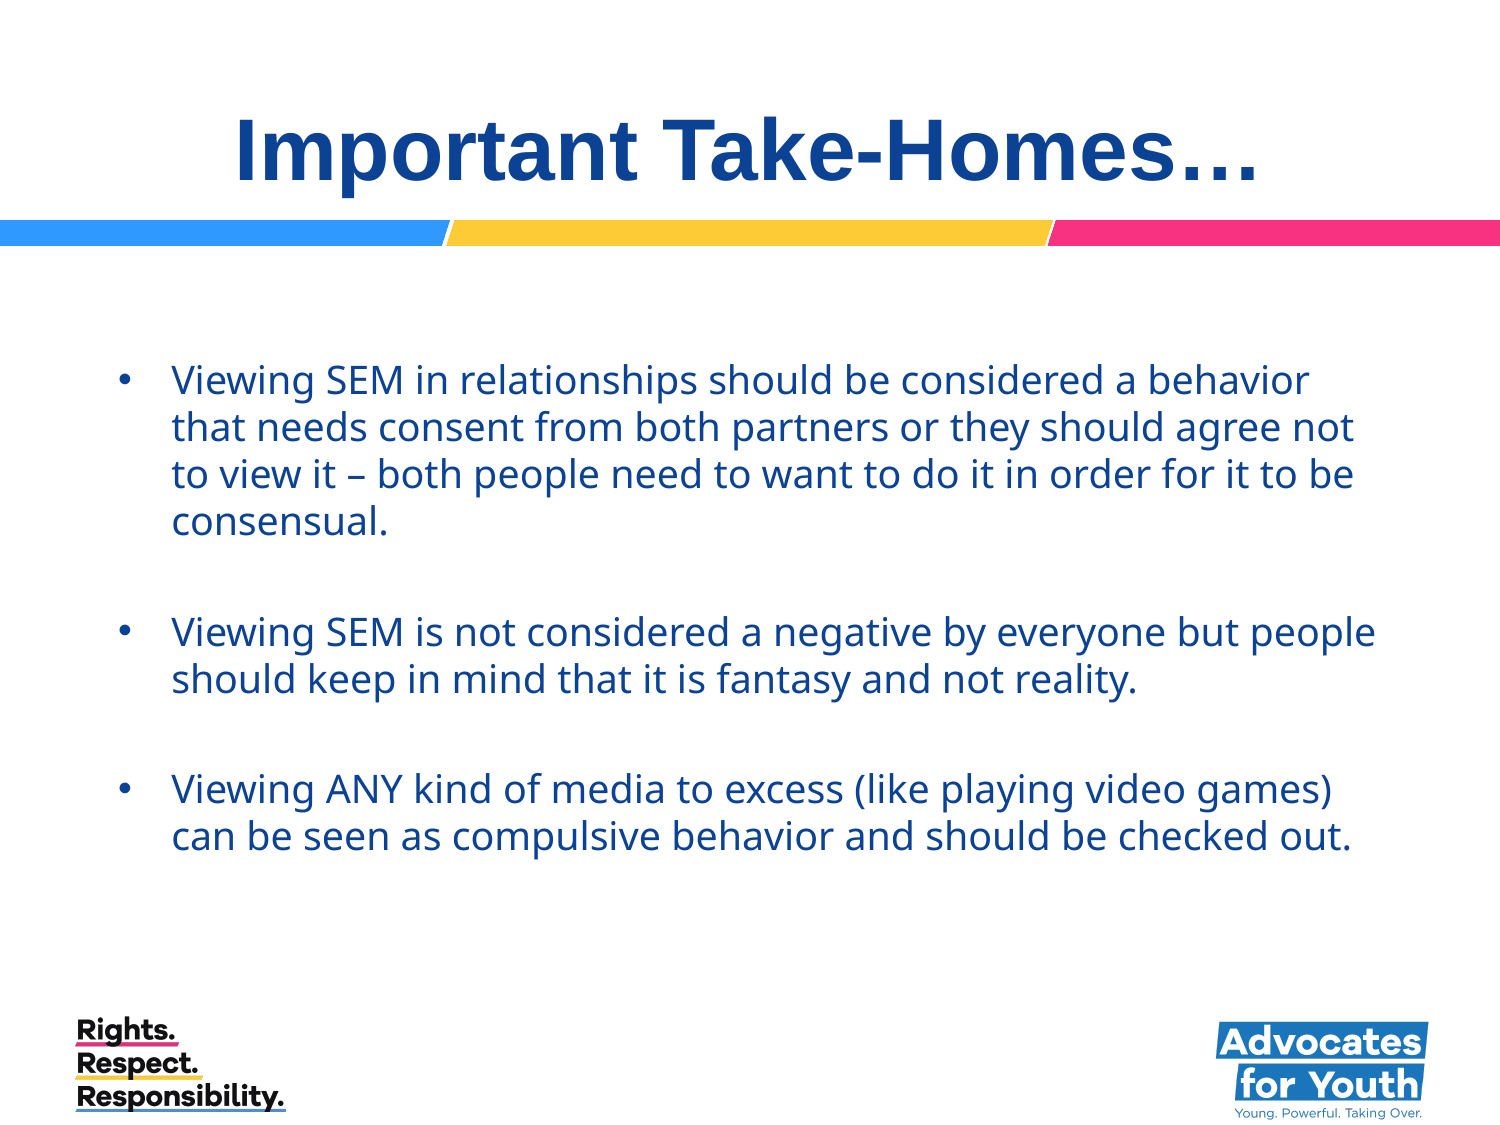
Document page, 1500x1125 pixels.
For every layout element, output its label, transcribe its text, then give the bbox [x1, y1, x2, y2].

picture [0, 207, 1500, 258]
list Viewing SEM in relationships should be considered a behavior that needs consent from both partners or they should agree not to view it – both people need to want to do it in order for it to be consensual. Viewing SEM is not considered a negative by everyone but people should keep in mind that it is fantasy and not reality. Viewing ANY kind of media to excess (like playing video games) can be seen as compulsive behavior and should be checked out. [103, 347, 1397, 883]
title Important Take-Homes… [103, 63, 1397, 227]
